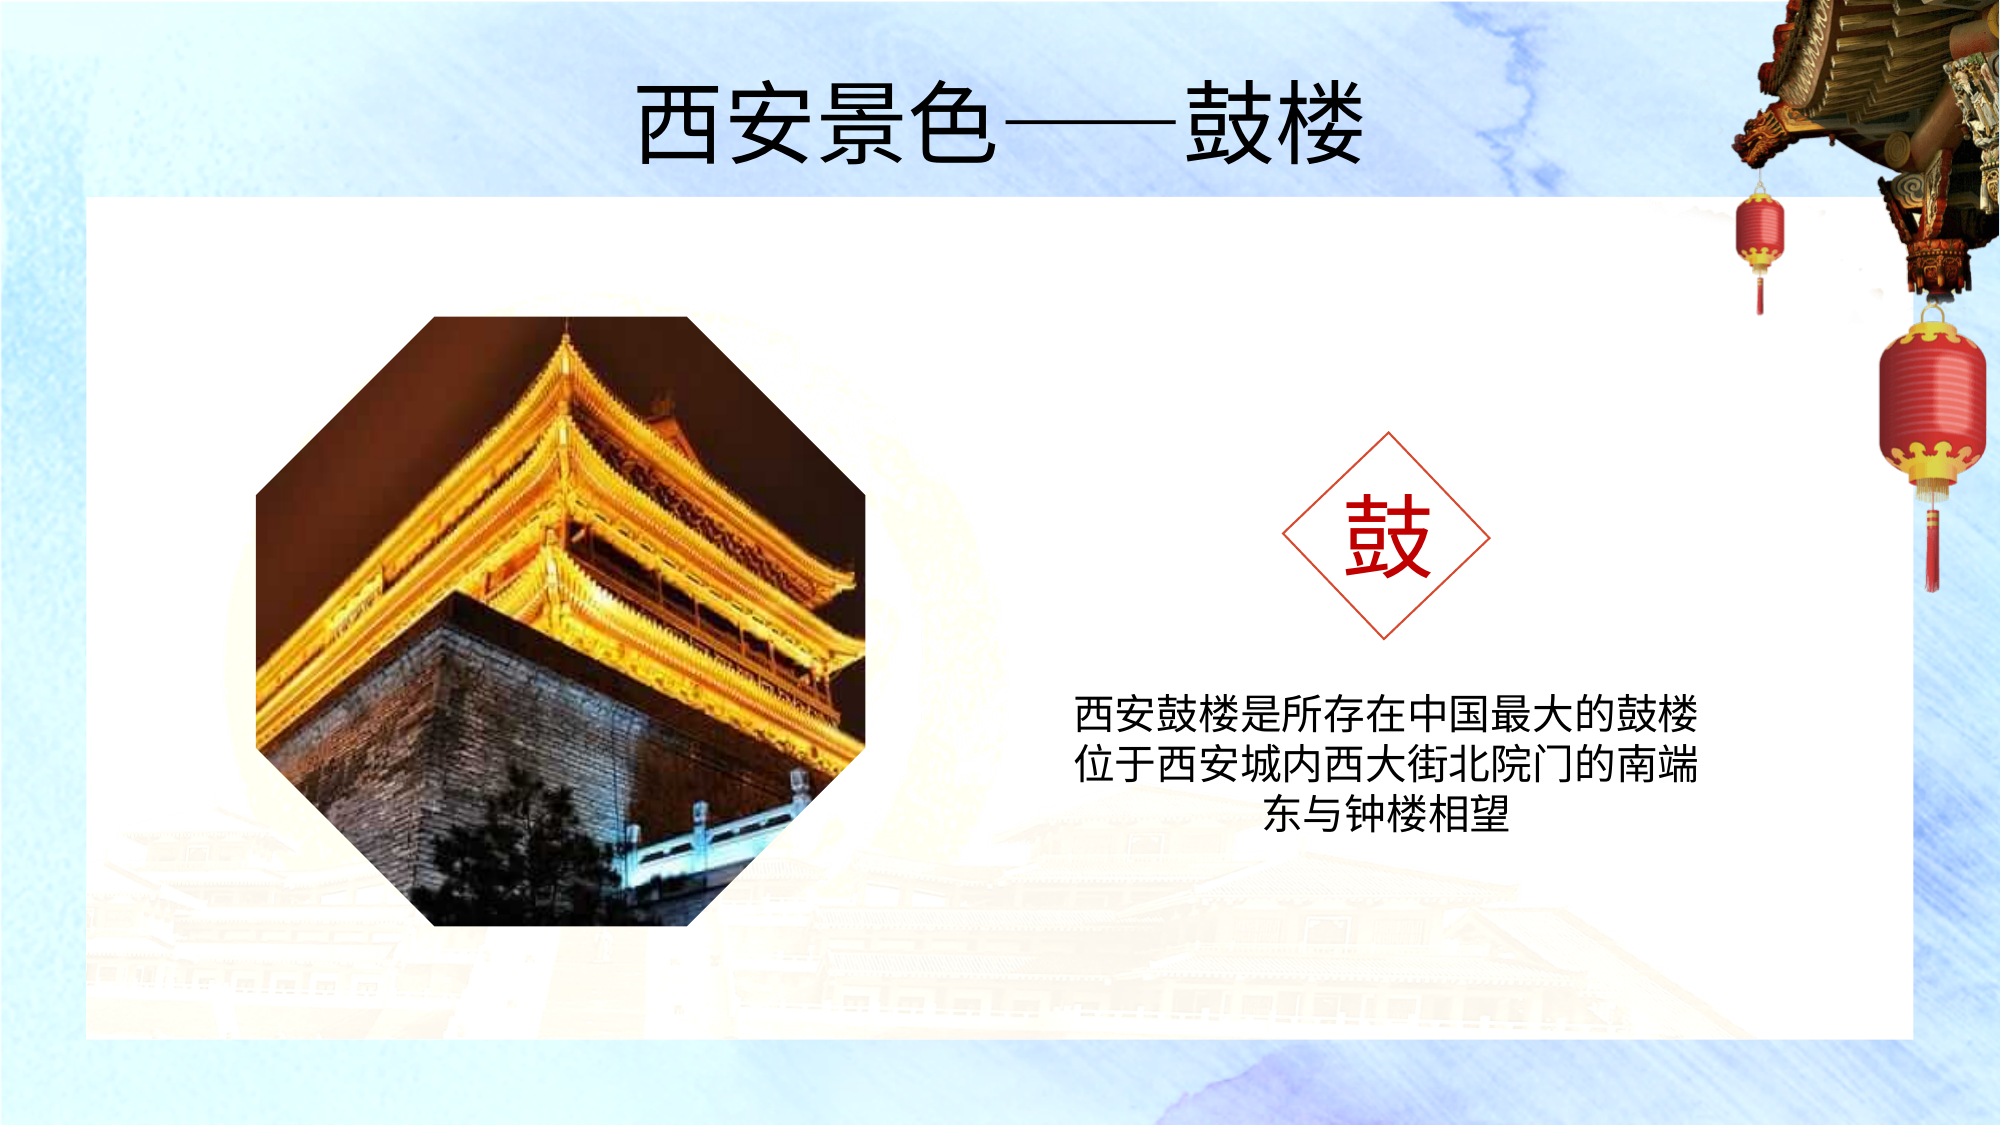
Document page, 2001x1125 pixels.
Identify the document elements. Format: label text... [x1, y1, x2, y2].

picture [3, 0, 2000, 1125]
text_box [1450, 495, 1491, 578]
text_box [1343, 598, 1429, 641]
text_box 西安鼓楼是所存在中国最大的鼓楼 位于西安城内西大街北院门的南端 东与钟楼相望 [1028, 680, 1745, 846]
text_box 鼓 [1327, 472, 1450, 598]
text_box [1281, 489, 1327, 581]
text_box [1345, 431, 1428, 472]
title 西安景色——鼓楼 [137, 59, 1863, 197]
